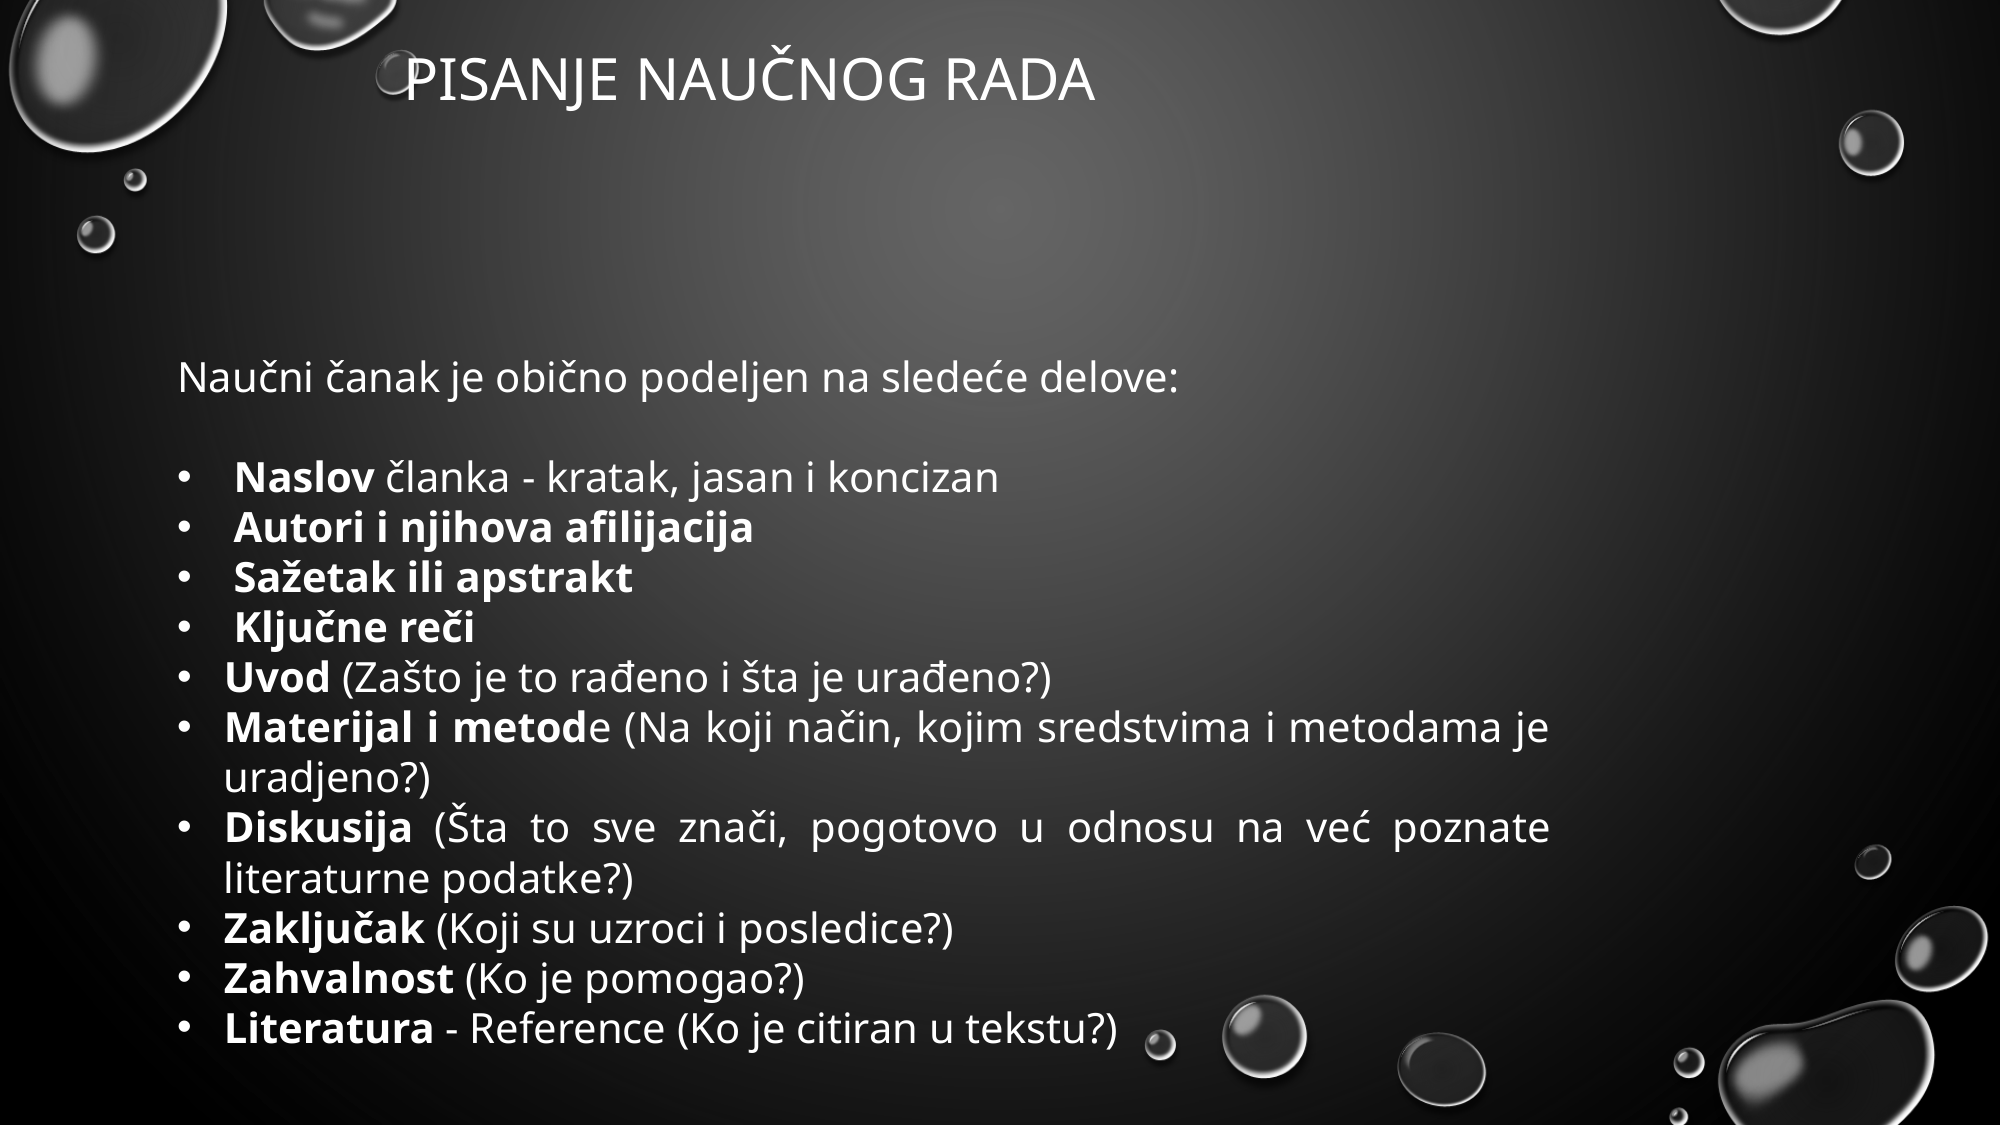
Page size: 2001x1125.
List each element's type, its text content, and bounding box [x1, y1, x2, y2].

text_box PISANJE NAUČNOG RADA [388, 34, 1390, 120]
text_box Naučni čanak je obično podeljen na sledeće delove: Naslov članka - kratak, jasan i koncizan Autori i njihova afilijacija Sažetak ili apstrakt Ključne reči Uvod (Zašto je to rađeno i šta je urađeno?) Materijal i metode (Na koji način, kojim sredstvima i metodama je uradjeno?) Diskusija (Šta to sve znači, pogotovo u odnosu na već poznate literaturne podatke?) Zaključak (Koji su uzroci i posledice?) Zahvalnost (Ko je pomogao?) Literatura - Reference (Ko je citiran u tekstu?) [162, 343, 1566, 1109]
picture [0, 0, 2000, 1125]
